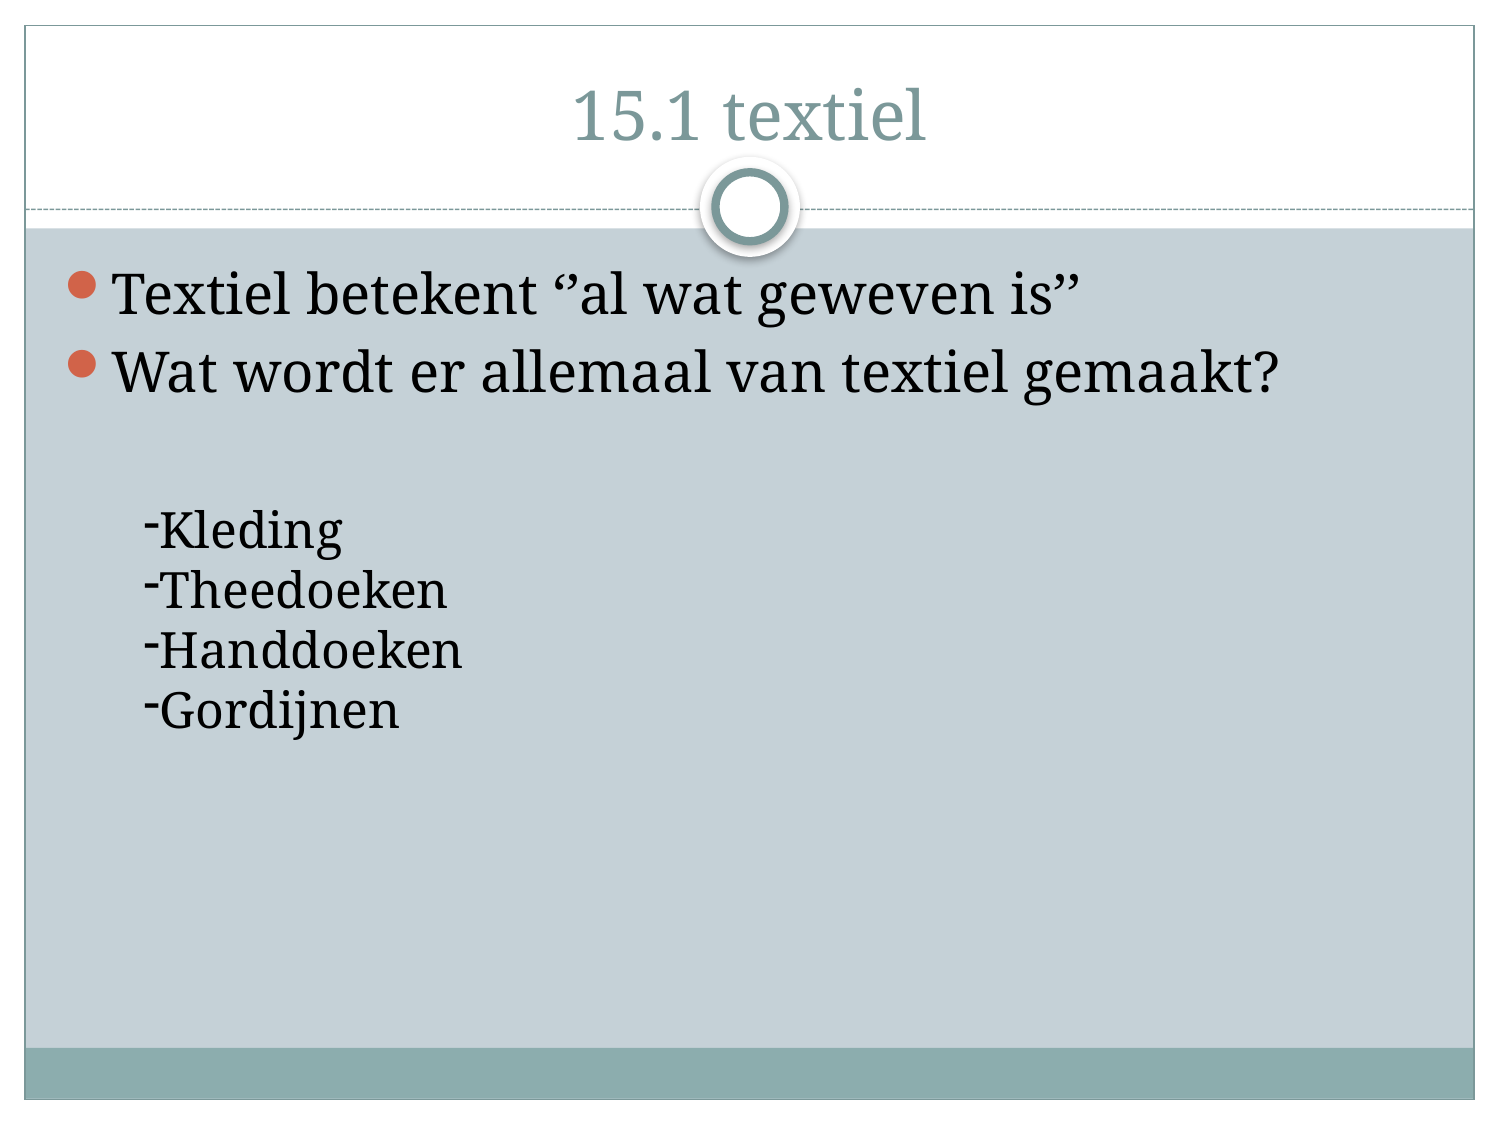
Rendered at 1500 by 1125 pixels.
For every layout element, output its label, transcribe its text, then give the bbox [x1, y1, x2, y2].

list Textiel betekent ‘’al wat geweven is’’ Wat wordt er allemaal van textiel gemaakt? [49, 250, 1445, 457]
title 15.1 textiel [49, 37, 1450, 162]
text_box Kleding Theedoeken Handdoeken Gordijnen [128, 491, 480, 792]
